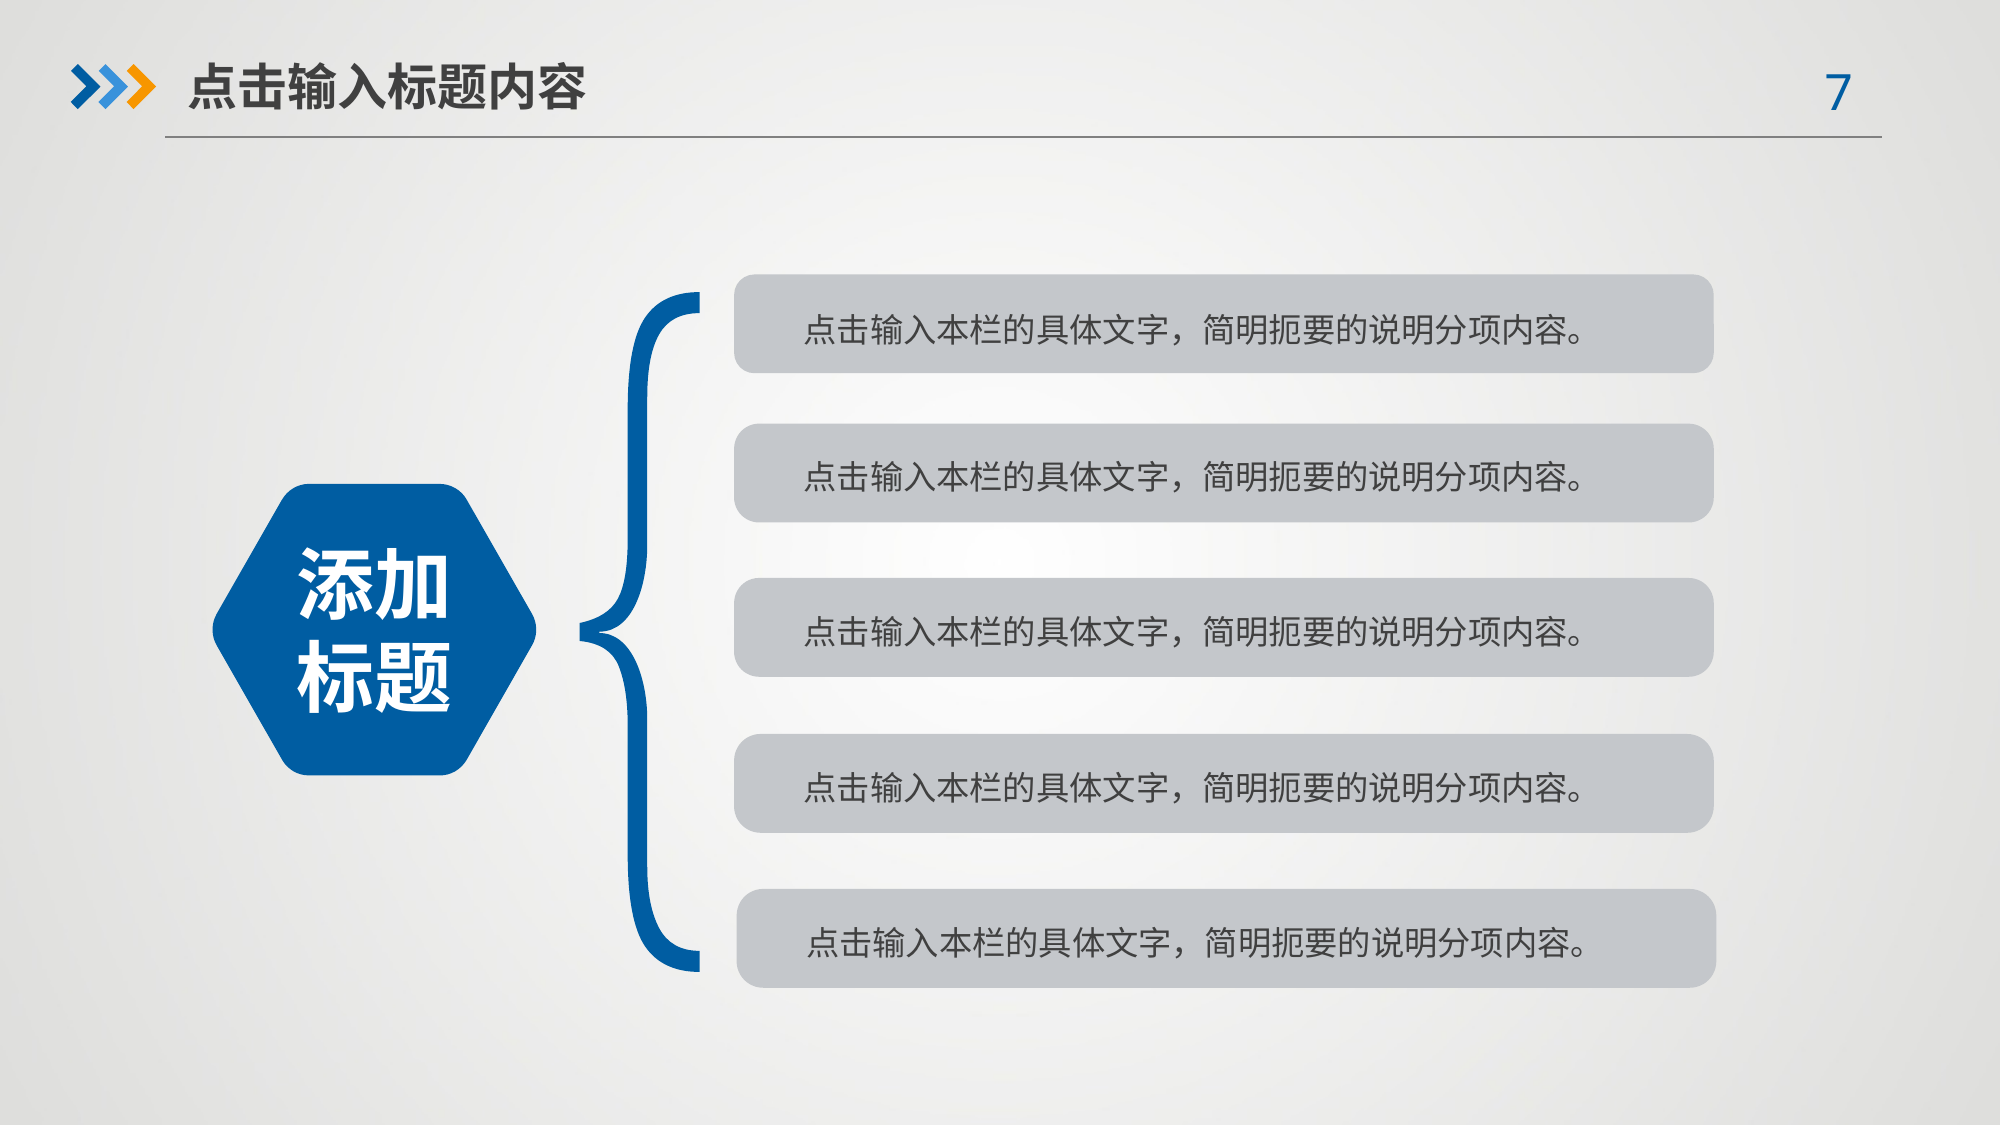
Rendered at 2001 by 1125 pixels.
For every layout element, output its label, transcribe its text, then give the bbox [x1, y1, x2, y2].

text_box 点击输入本栏的具体文字，简明扼要的说明分项内容。 [803, 300, 1626, 349]
text_box 点击输入本栏的具体文字，简明扼要的说明分项内容。 [806, 913, 1629, 962]
text_box 点击输入本栏的具体文字，简明扼要的说明分项内容。 [803, 448, 1626, 497]
text_box 点击输入本栏的具体文字，简明扼要的说明分项内容。 [803, 759, 1626, 807]
text_box 点击输入标题内容 [187, 43, 654, 127]
text_box [731, 731, 1716, 835]
text_box [579, 292, 700, 972]
text_box [734, 886, 1719, 990]
text_box [731, 575, 1716, 679]
text_box 点击输入本栏的具体文字，简明扼要的说明分项内容。 [803, 603, 1626, 652]
text_box [731, 421, 1716, 525]
text_box [212, 483, 537, 776]
text_box [732, 272, 1716, 376]
picture [0, 0, 2000, 1125]
text_box 添加标题 [274, 535, 474, 723]
